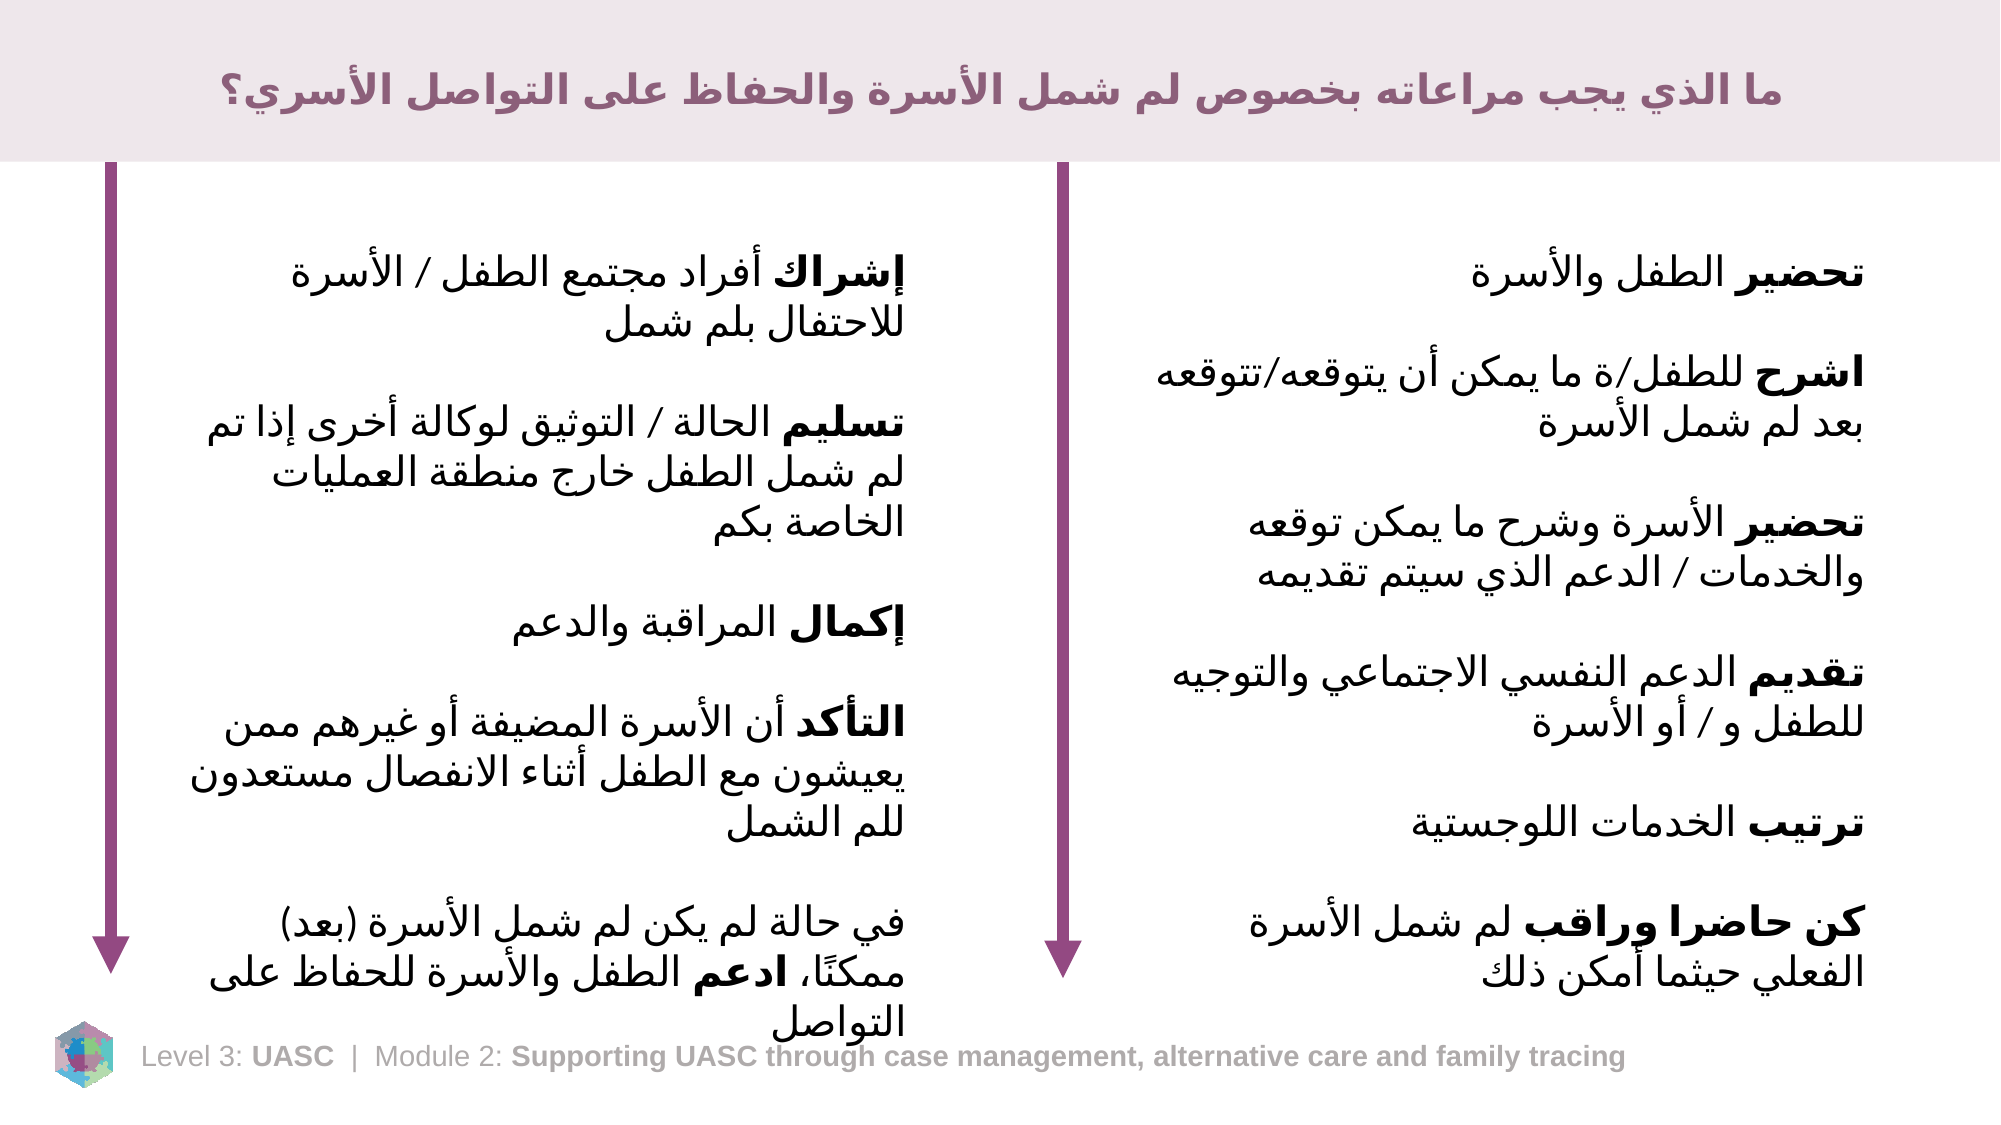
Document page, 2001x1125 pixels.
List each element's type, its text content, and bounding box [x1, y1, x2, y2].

text_box إشراك أفراد مجتمع الطفل / الأسرة للاحتفال بلم شمل تسليم الحالة / التوثيق لوكالة أخرى إذا تم لم شمل الطفل خارج منطقة العمليات الخاصة بكم إكمال المراقبة والدعم التأكد أن الأسرة المضيفة أو غيرهم ممن يعيشون مع الطفل أثناء الانفصال مستعدون للم الشمل في حالة لم يكن لم شمل الأسرة (بعد) ممكنًا، ادعم الطفل والأسرة للحفاظ على التواصل [168, 237, 922, 1053]
picture [55, 1021, 113, 1088]
title ما الذي يجب مراعاته بخصوص لم شمل الأسرة والحفاظ على التواصل الأسري؟ [11, 19, 1993, 163]
text_box تحضير الطفل والأسرة اشرح للطفل/ة ما يمكن أن يتوقعه/تتوقعه بعد لم شمل الأسرة تحضير الأسرة وشرح ما يمكن توقعه والخدمات / الدعم الذي سيتم تقديمه تقديم الدعم النفسي الاجتماعي والتوجيه للطفل و / أو الأسرة ترتيب الخدمات اللوجستية كن حاضرا وراقب لم شمل الأسرة الفعلي حيثما أمكن ذلك [1127, 237, 1881, 1003]
